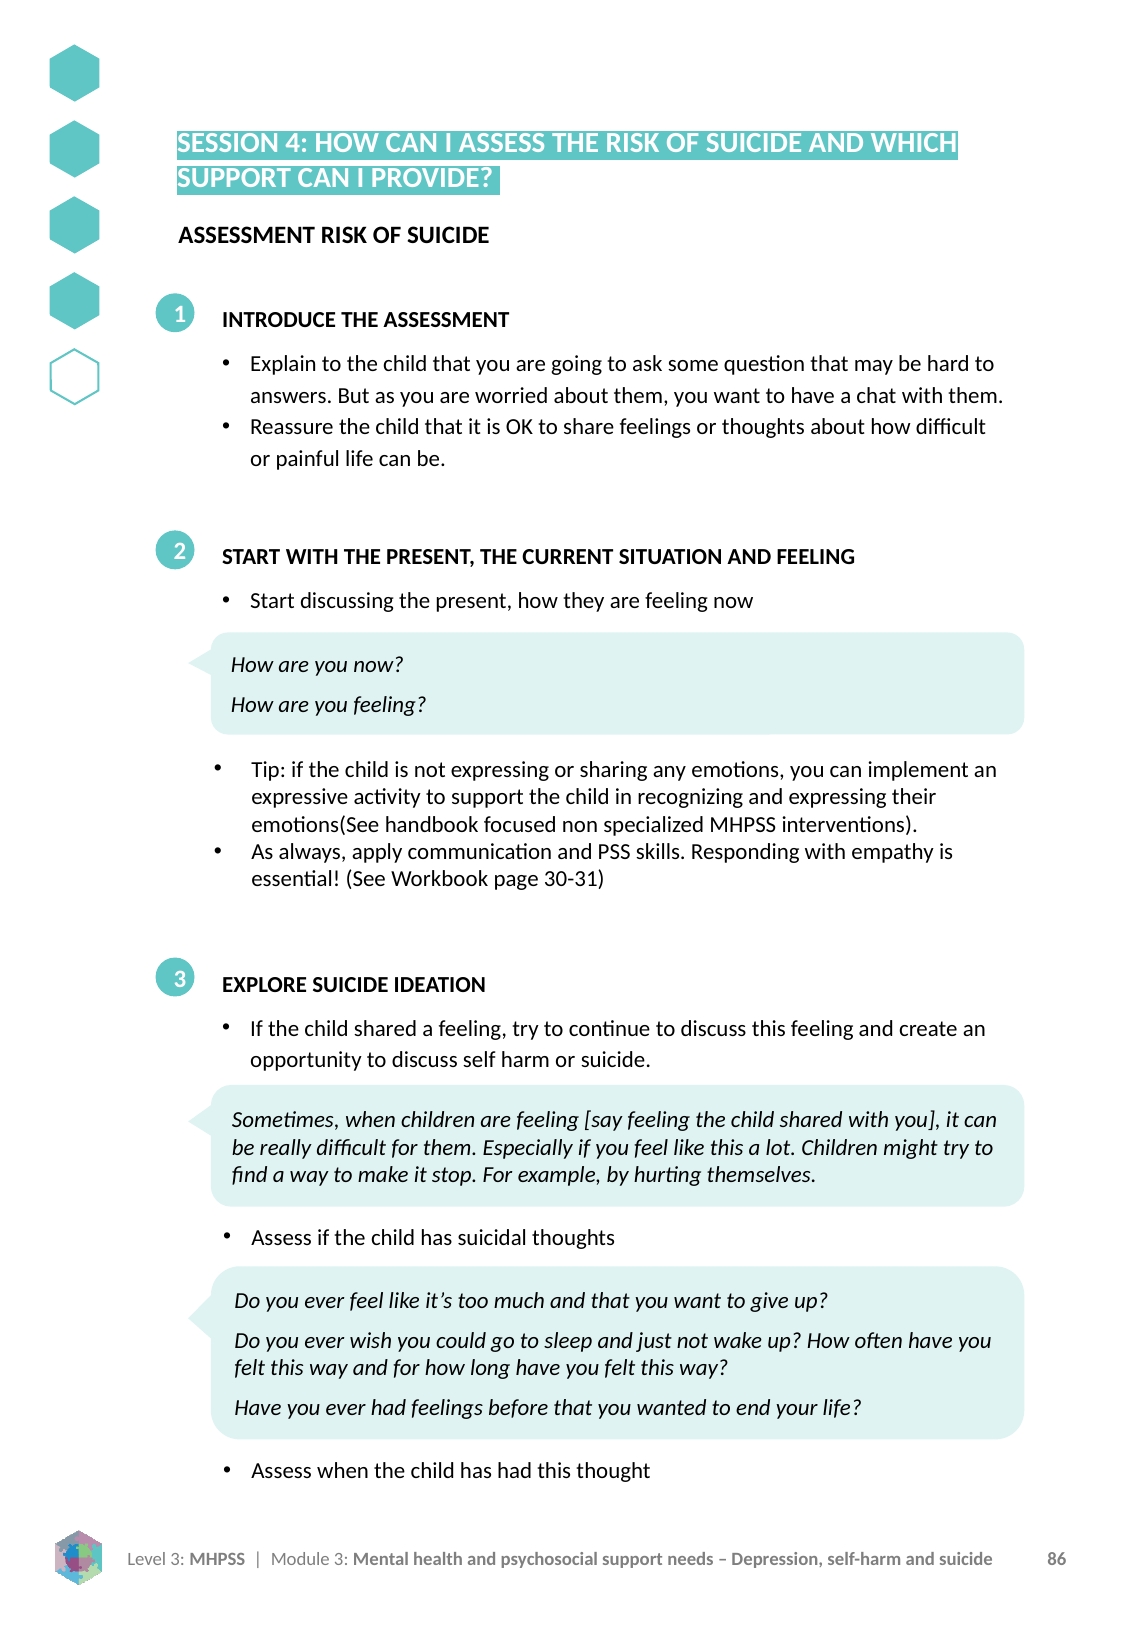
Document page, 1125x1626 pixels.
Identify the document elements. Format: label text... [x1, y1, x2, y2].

text_box START WITH THE PRESENT, THE CURRENT SITUATION AND FEELING Start discussing the present, how they are feeling now [163, 530, 1025, 621]
text_box ASSESSMENT RISK OF SUICIDE [163, 211, 1025, 257]
text_box 3 [155, 957, 195, 997]
text_box SESSION 4: HOW CAN I ASSESS THE RISK OF SUICIDE AND WHICH SUPPORT CAN I PROVIDE? [162, 116, 1024, 202]
text_box [50, 349, 99, 405]
text_box Sometimes, when children are feeling [say feeling the child shared with you], it can be really difficult for them. Especially if you feel like this a lot. Children might try to find a way to make it stop. For example, by hurting themselves. [188, 1084, 1025, 1207]
text_box INTRODUCE THE ASSESSMENT Explain to the child that you are going to ask some question that may be hard to answers. But as you are worried about them, you want to have a chat with them. Reassure the child that it is OK to share feelings or thoughts about how difficult or painful life can be. [163, 293, 1025, 479]
text_box 1 [155, 293, 195, 333]
text_box Do you ever feel like it’s too much and that you want to give up? Do you ever wish you could go to sleep and just not wake up? How often have you felt this way and for how long have you felt this way? Have you ever had feelings before that you wanted to end your life? [188, 1266, 1025, 1440]
text_box [50, 197, 99, 253]
text_box Tip: if the child is not expressing or sharing any emotions, you can implement an expressive activity to support the child in recognizing and expressing their emotions(See handbook focused non specialized MHPSS interventions). As always, apply communication and PSS skills. Responding with empathy is essential! (See Workbook page 30-31) [163, 746, 1025, 899]
text_box [50, 121, 99, 177]
text_box [50, 273, 99, 329]
text_box How are you now? How are you feeling? [188, 632, 1025, 735]
text_box [50, 45, 99, 101]
text_box Assess if the child has suicidal thoughts [163, 1214, 1025, 1258]
text_box Assess when the child has had this thought [163, 1448, 1025, 1491]
text_box EXPLORE SUICIDE IDEATION If the child shared a feeling, try to continue to discuss this feeling and create an opportunity to discuss self harm or suicide. [163, 957, 1025, 1080]
text_box 2 [155, 530, 195, 570]
picture [55, 1530, 102, 1585]
